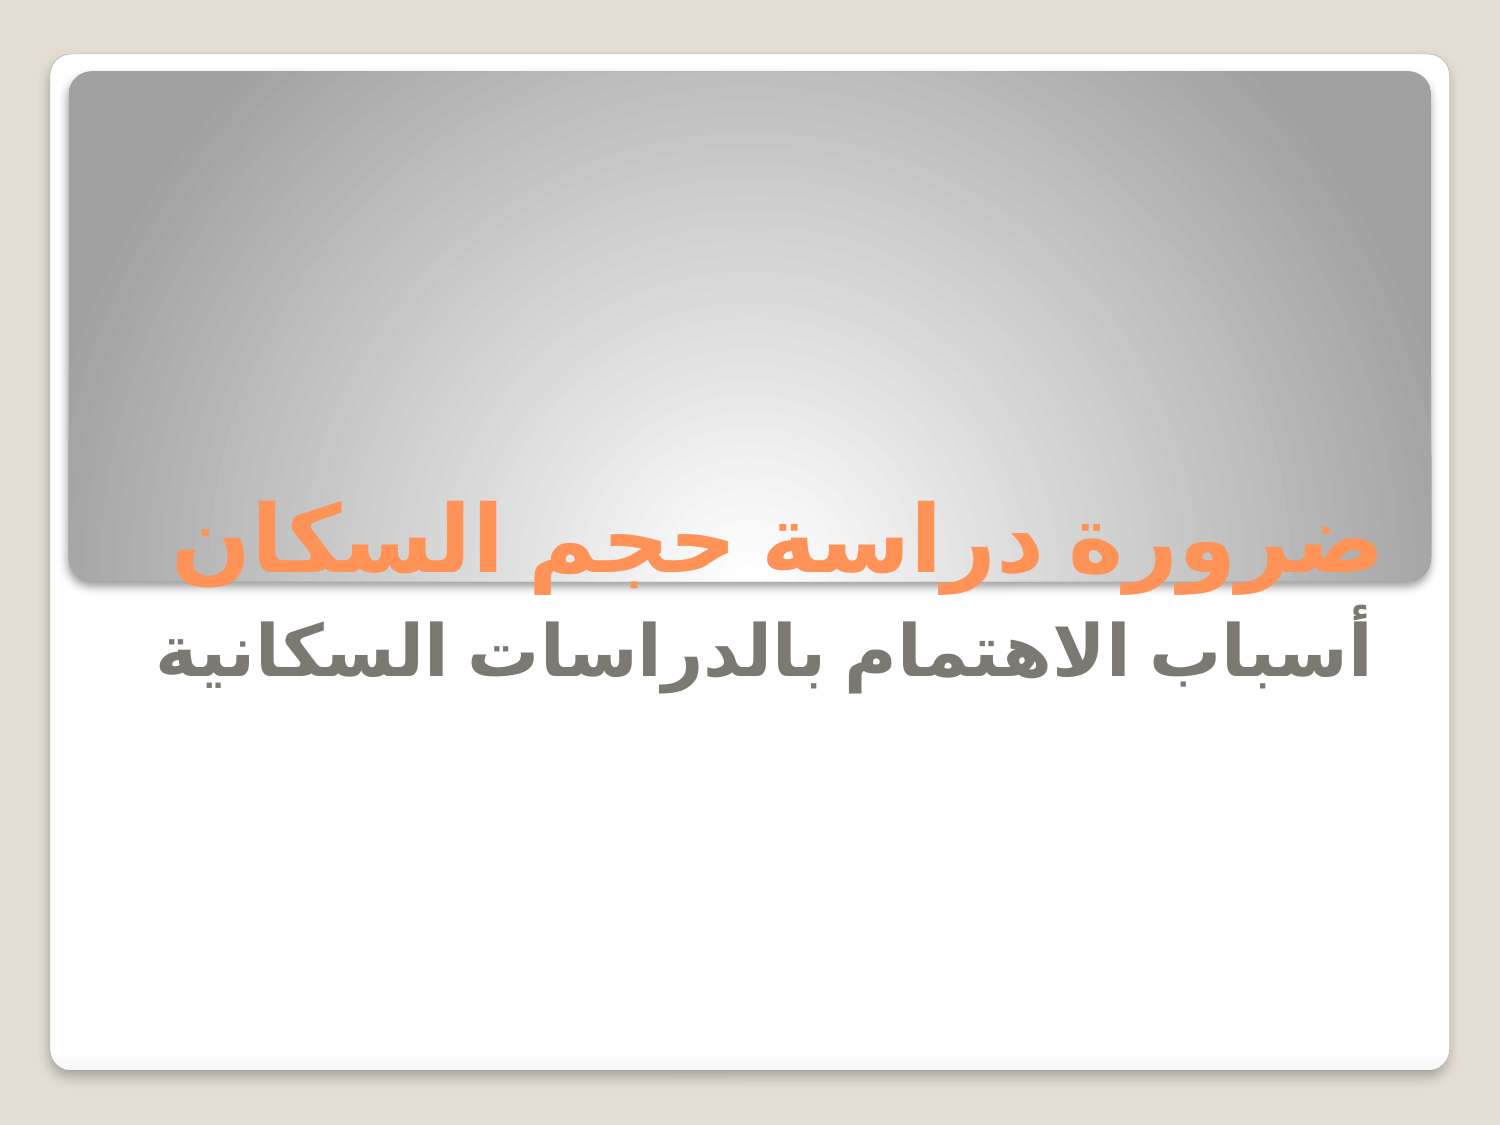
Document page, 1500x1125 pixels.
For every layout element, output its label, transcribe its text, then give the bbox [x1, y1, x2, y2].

title ضرورة دراسة حجم السكان [118, 298, 1394, 599]
subtitle أسباب الاهتمام بالدراسات السكانية [118, 604, 1394, 755]
